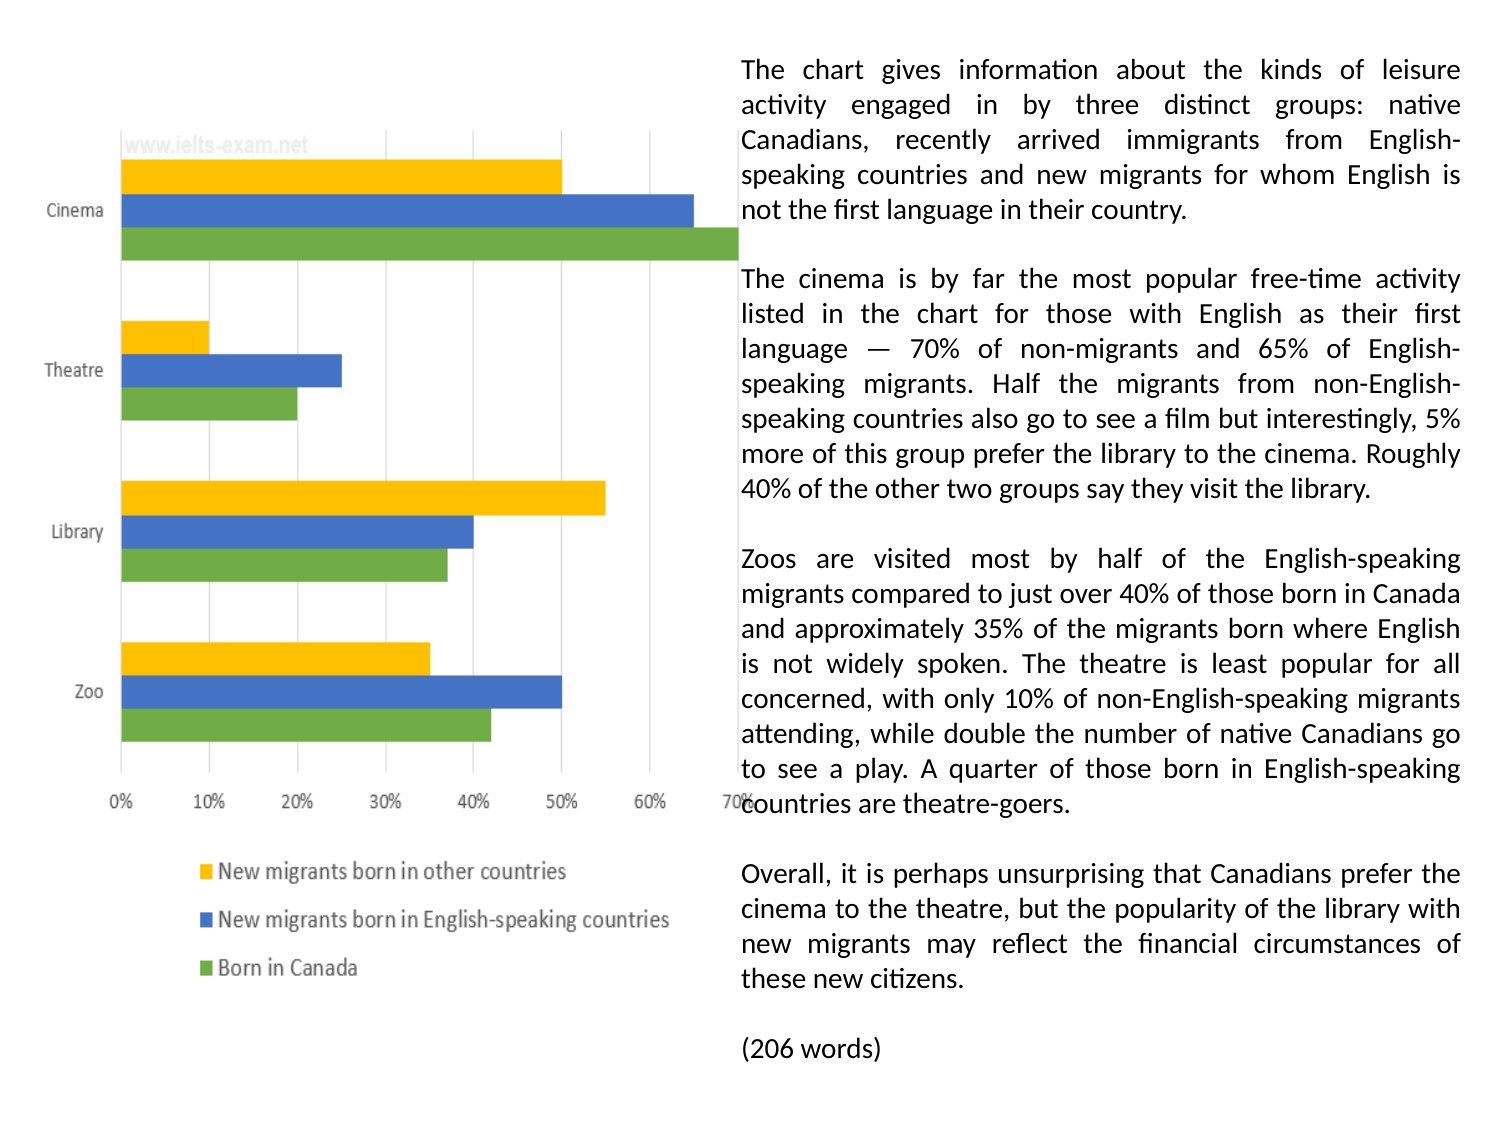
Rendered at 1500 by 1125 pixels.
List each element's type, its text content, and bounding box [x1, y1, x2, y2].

picture [41, 113, 760, 988]
text_box The chart gives information about the kinds of leisure activity engaged in by three distinct groups: native Canadians, recently arrived immigrants from English-speaking countries and new migrants for whom English is not the first language in their country. The cinema is by far the most popular free-time activity listed in the chart for those with English as their first language — 70% of non-migrants and 65% of English-speaking migrants. Half the migrants from non-English-speaking countries also go to see a film but interestingly, 5% more of this group prefer the library to the cinema. Roughly 40% of the other two groups say they visit the library. Zoos are visited most by half of the English-speaking migrants compared to just over 40% of those born in Canada and approximately 35% of the migrants born where English is not widely spoken. The theatre is least popular for all concerned, with only 10% of non-English-speaking migrants attending, while double the number of native Canadians go to see a play. A quarter of those born in English-speaking countries are theatre-goers. Overall, it is perhaps unsurprising that Canadians prefer the cinema to the theatre, but the popularity of the library with new migrants may reflect the financial circumstances of these new citizens. (206 words) [726, 42, 1477, 1072]
